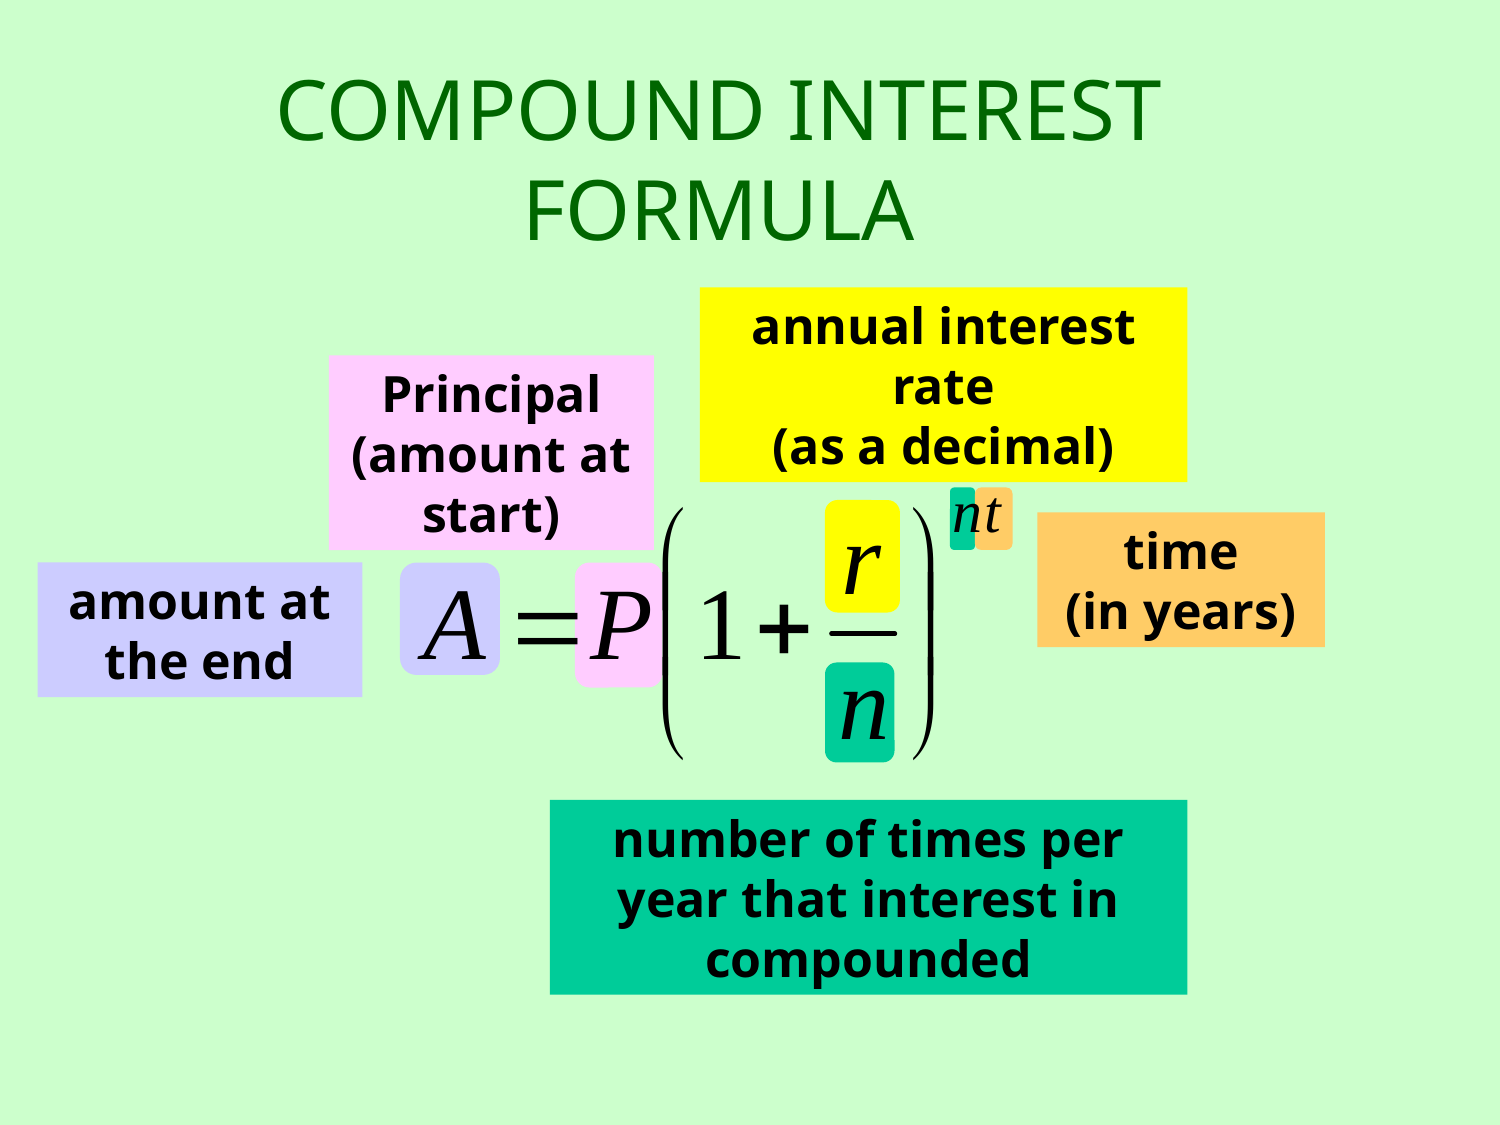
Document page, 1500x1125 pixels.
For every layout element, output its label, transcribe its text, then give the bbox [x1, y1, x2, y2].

text_box number of times per year that interest in compounded [549, 799, 1188, 995]
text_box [399, 462, 1026, 780]
text_box annual interest rate (as a decimal) [699, 287, 1188, 483]
text_box time (in years) [1037, 512, 1325, 648]
text_box COMPOUND INTEREST FORMULA [74, 49, 1363, 265]
text_box Principal (amount at start) [328, 355, 654, 551]
text_box amount at the end [37, 562, 363, 698]
